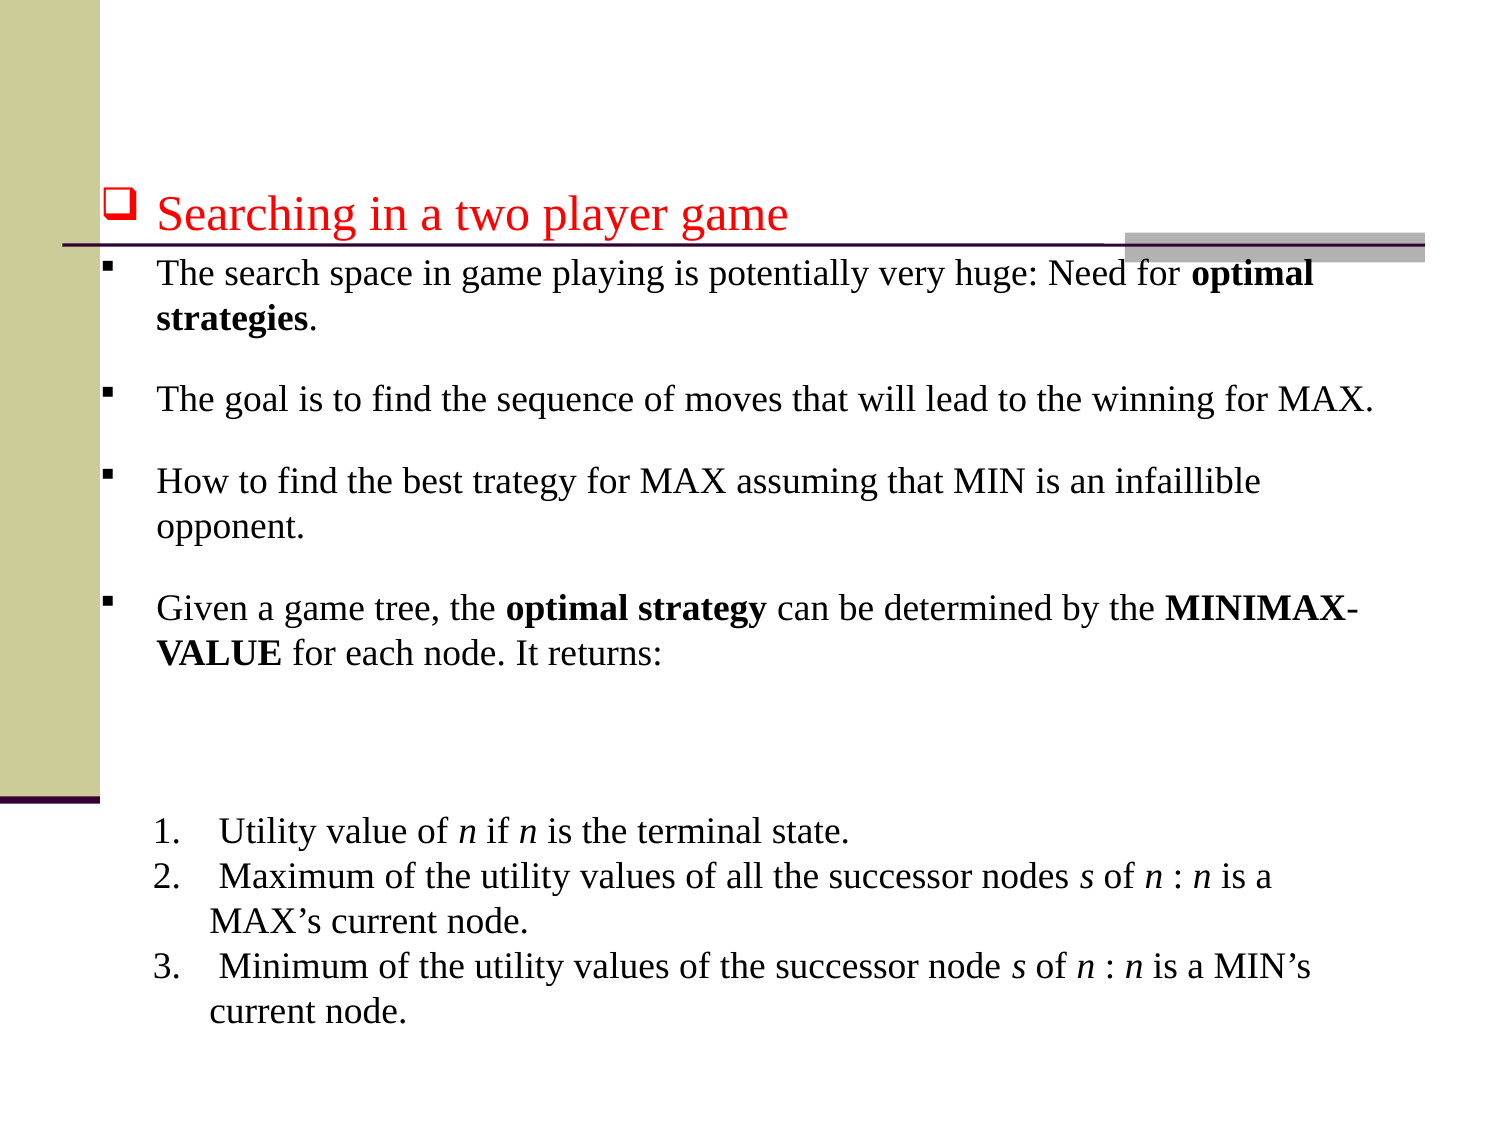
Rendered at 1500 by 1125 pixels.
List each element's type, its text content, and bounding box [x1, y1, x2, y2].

list Searching in a two player game The search space in game playing is potentially very huge: Need for optimal strategies. The goal is to find the sequence of moves that will lead to the winning for MAX. How to find the best trategy for MAX assuming that MIN is an infaillible opponent. Given a game tree, the optimal strategy can be determined by the MINIMAX-VALUE for each node. It returns: [84, 172, 1436, 1006]
text_box Utility value of n if n is the terminal state. Maximum of the utility values of all the successor nodes s of n : n is a MAX’s current node. Minimum of the utility values of the successor node s of n : n is a MIN’s current node. [63, 798, 1363, 1039]
